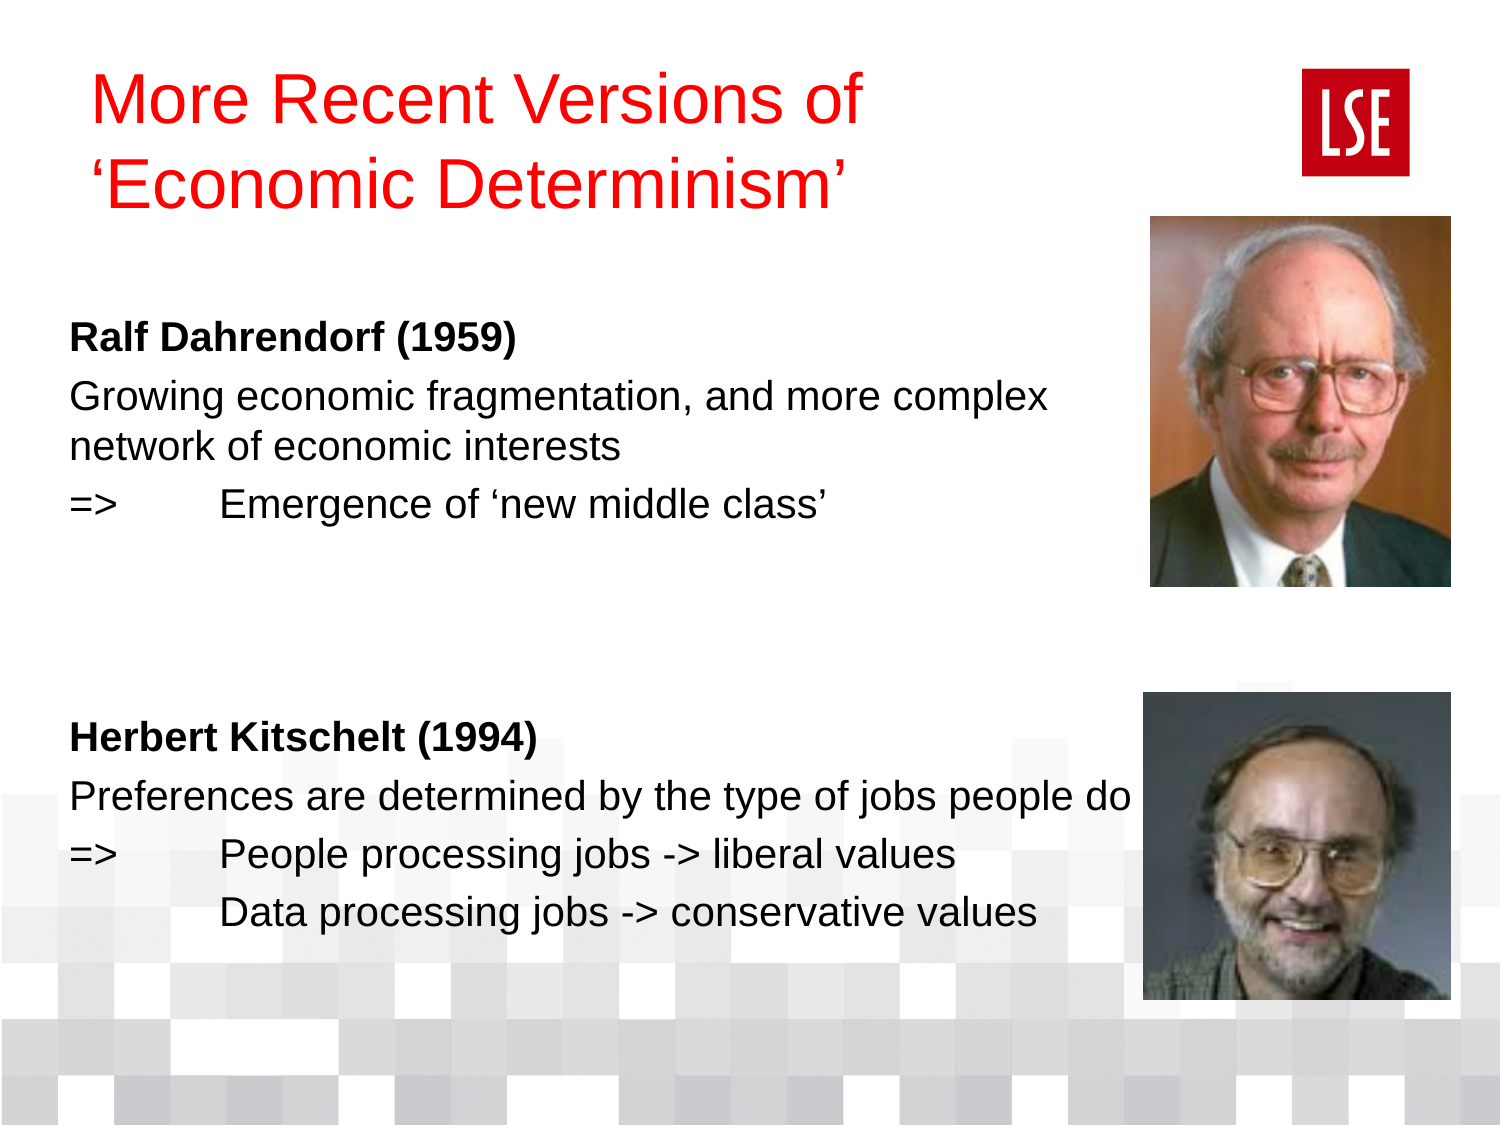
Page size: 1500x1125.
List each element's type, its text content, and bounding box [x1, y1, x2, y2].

title More Recent Versions of ‘Economic Determinism’ [75, 45, 1221, 233]
picture [0, 0, 1500, 1125]
list Ralf Dahrendorf (1959) Growing economic fragmentation, and more complex network of economic interests => Emergence of ‘new middle class’ Herbert Kitschelt (1994) Preferences are determined by the type of jobs people do => People processing jobs -> liberal values Data processing jobs -> conservative values [54, 302, 1167, 1053]
